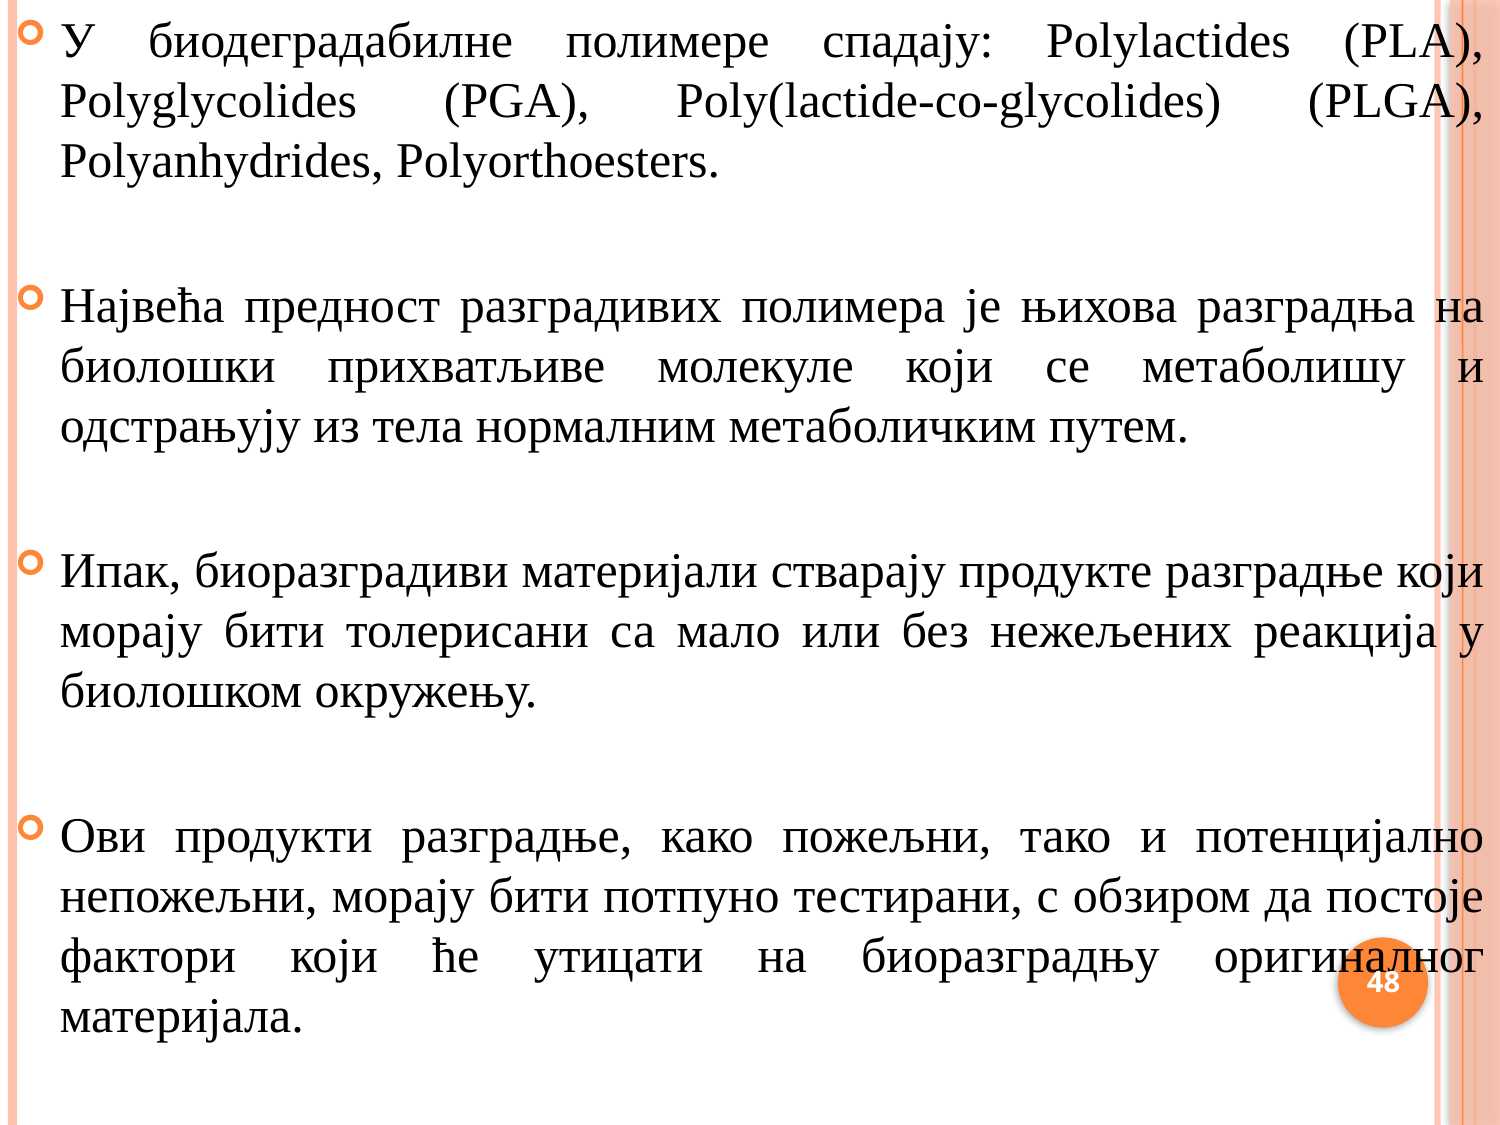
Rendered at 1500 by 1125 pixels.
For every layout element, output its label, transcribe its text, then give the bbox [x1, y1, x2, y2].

slide_number 48 [1333, 940, 1434, 1026]
list У биодеградабилне полимере спадају: Polylactides (PLA), Polyglycolides (PGA), Poly(lactide-co-glycolides) (PLGA), Polyanhydrides, Polyorthoesters. Највећа предност разградивих полимера је њихова разградња на биолошки прихватљиве молекуле који се метаболишу и одстрањују из тела нормалним метаболичким путем. Ипак, биоразградиви материјали стварају продукте разградње који морају бити толерисани са мало или без нежељених реакција у биолошком окружењу. Ови продукти разградње, како пожељни, тако и потенцијално непожељни, морају бити потпуно тестирани, с обзиром да постоје фактори који ће утицати на биоразградњу оригиналног материјала. [0, 0, 1500, 1125]
